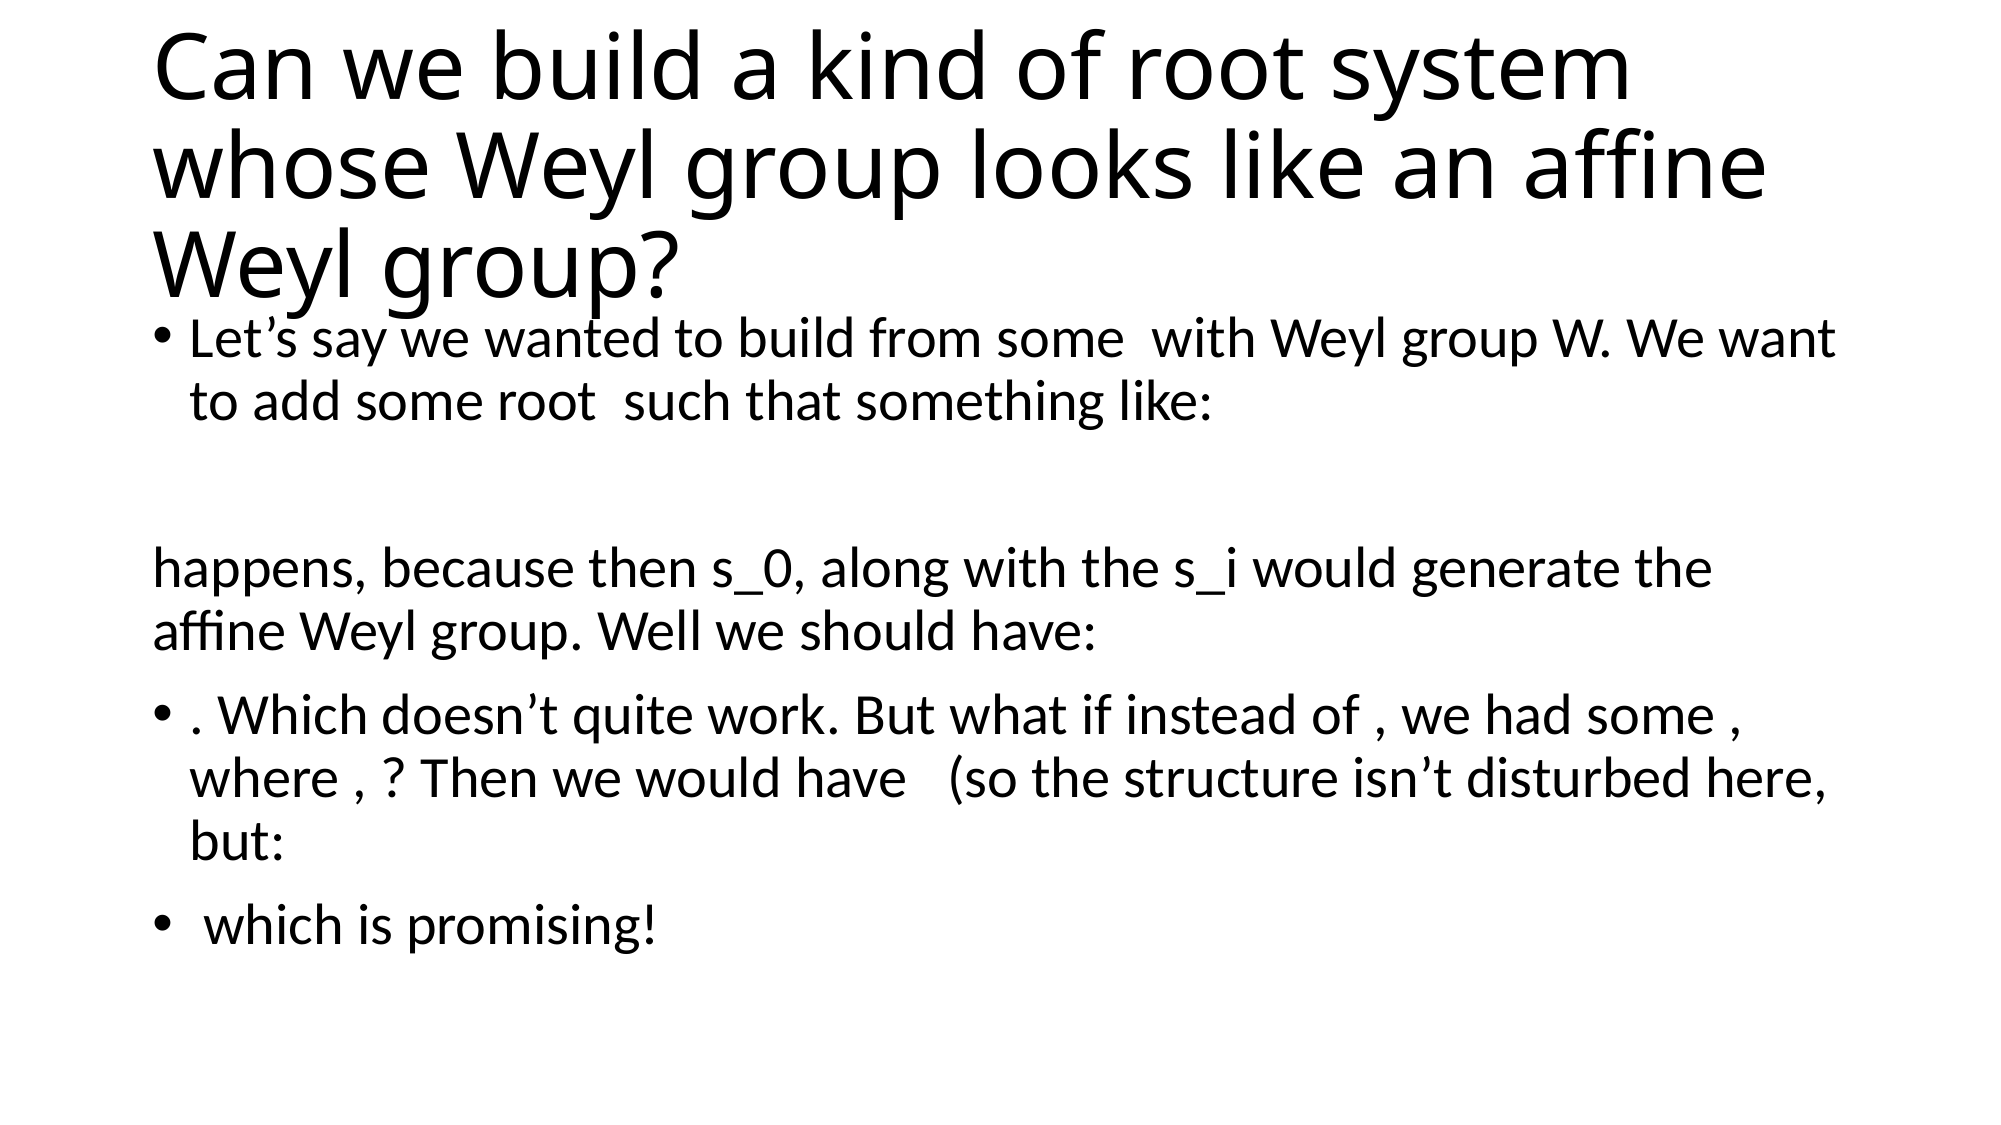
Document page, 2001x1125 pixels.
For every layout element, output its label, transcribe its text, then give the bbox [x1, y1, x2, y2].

title Can we build a kind of root system whose Weyl group looks like an affine Weyl group? [137, 59, 1863, 278]
